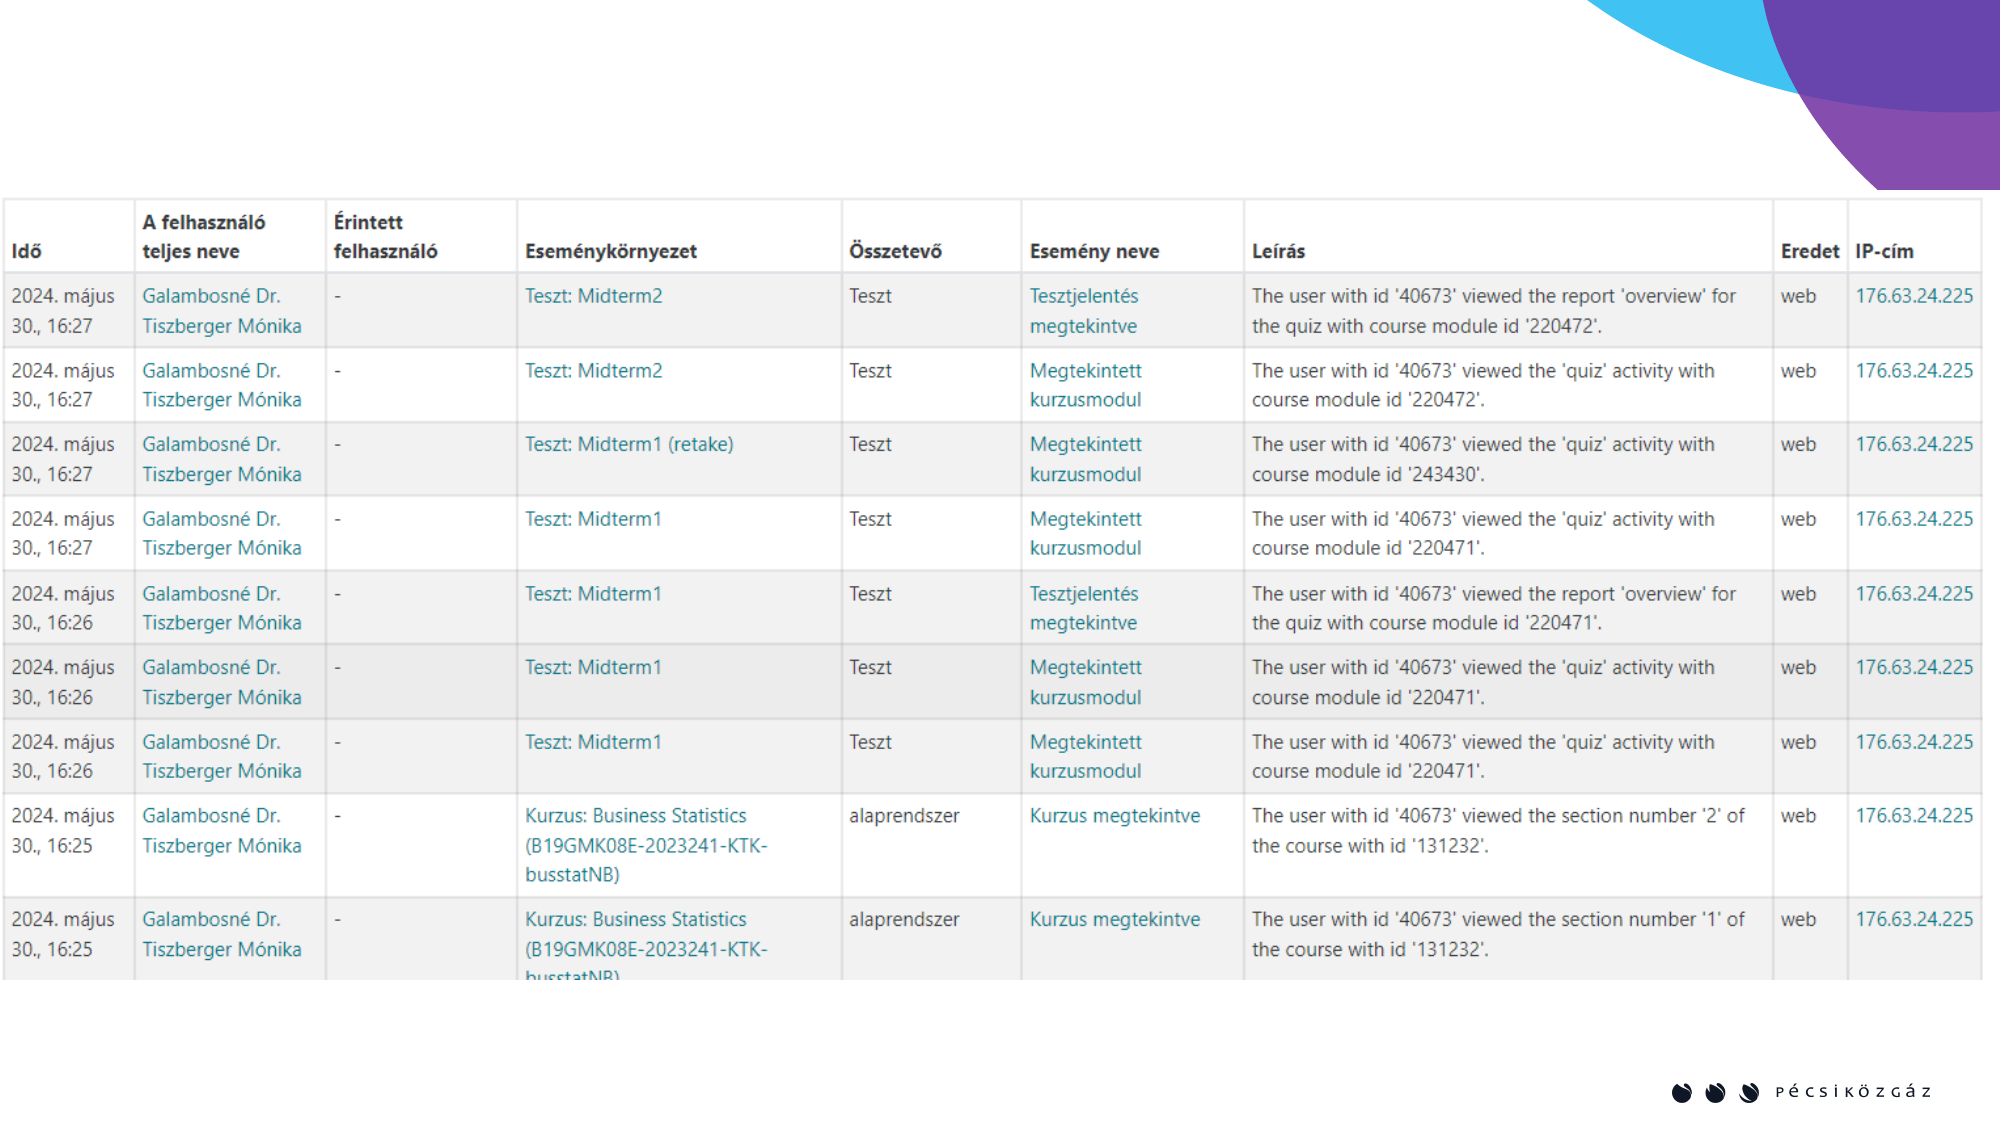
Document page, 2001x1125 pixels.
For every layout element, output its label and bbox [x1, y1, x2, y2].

picture [1672, 1083, 1930, 1103]
picture [0, 190, 2000, 980]
